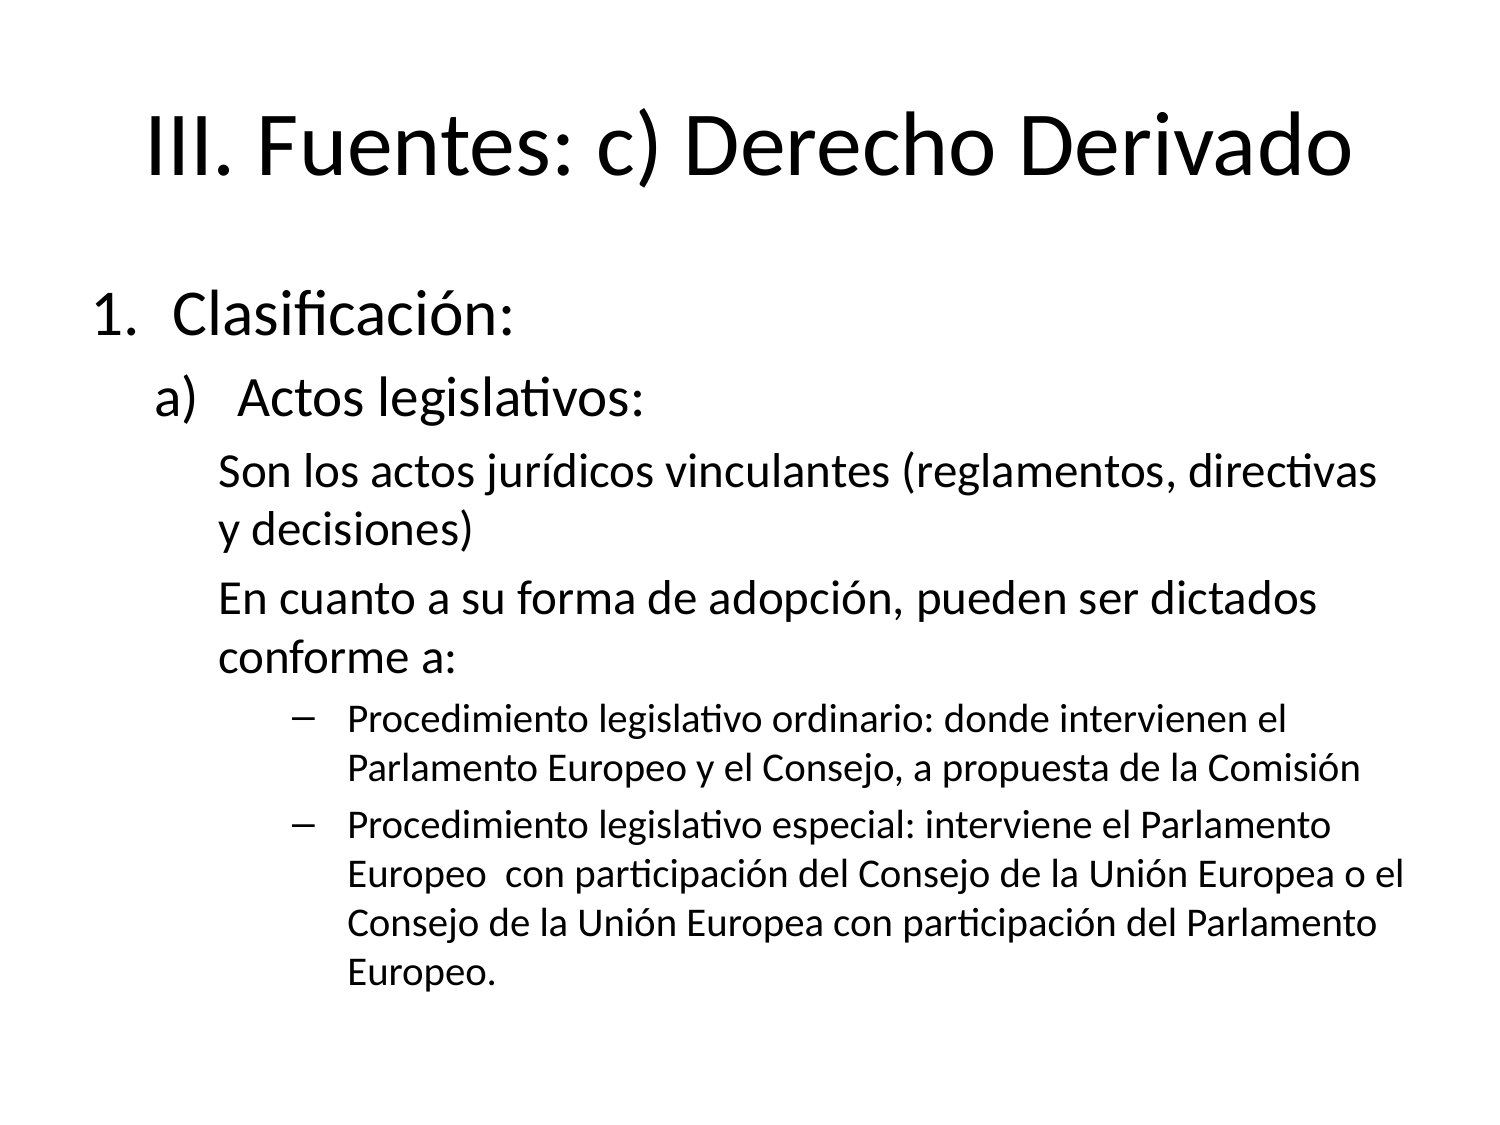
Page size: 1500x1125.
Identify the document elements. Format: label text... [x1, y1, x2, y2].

title III. Fuentes: c) Derecho Derivado [75, 45, 1425, 233]
list Clasificación: Actos legislativos: Son los actos jurídicos vinculantes (reglamentos, directivas y decisiones) En cuanto a su forma de adopción, pueden ser dictados conforme a: Procedimiento legislativo ordinario: donde intervienen el Parlamento Europeo y el Consejo, a propuesta de la Comisión Procedimiento legislativo especial: interviene el Parlamento Europeo con participación del Consejo de la Unión Europea o el Consejo de la Unión Europea con participación del Parlamento Europeo. [75, 262, 1425, 1005]
